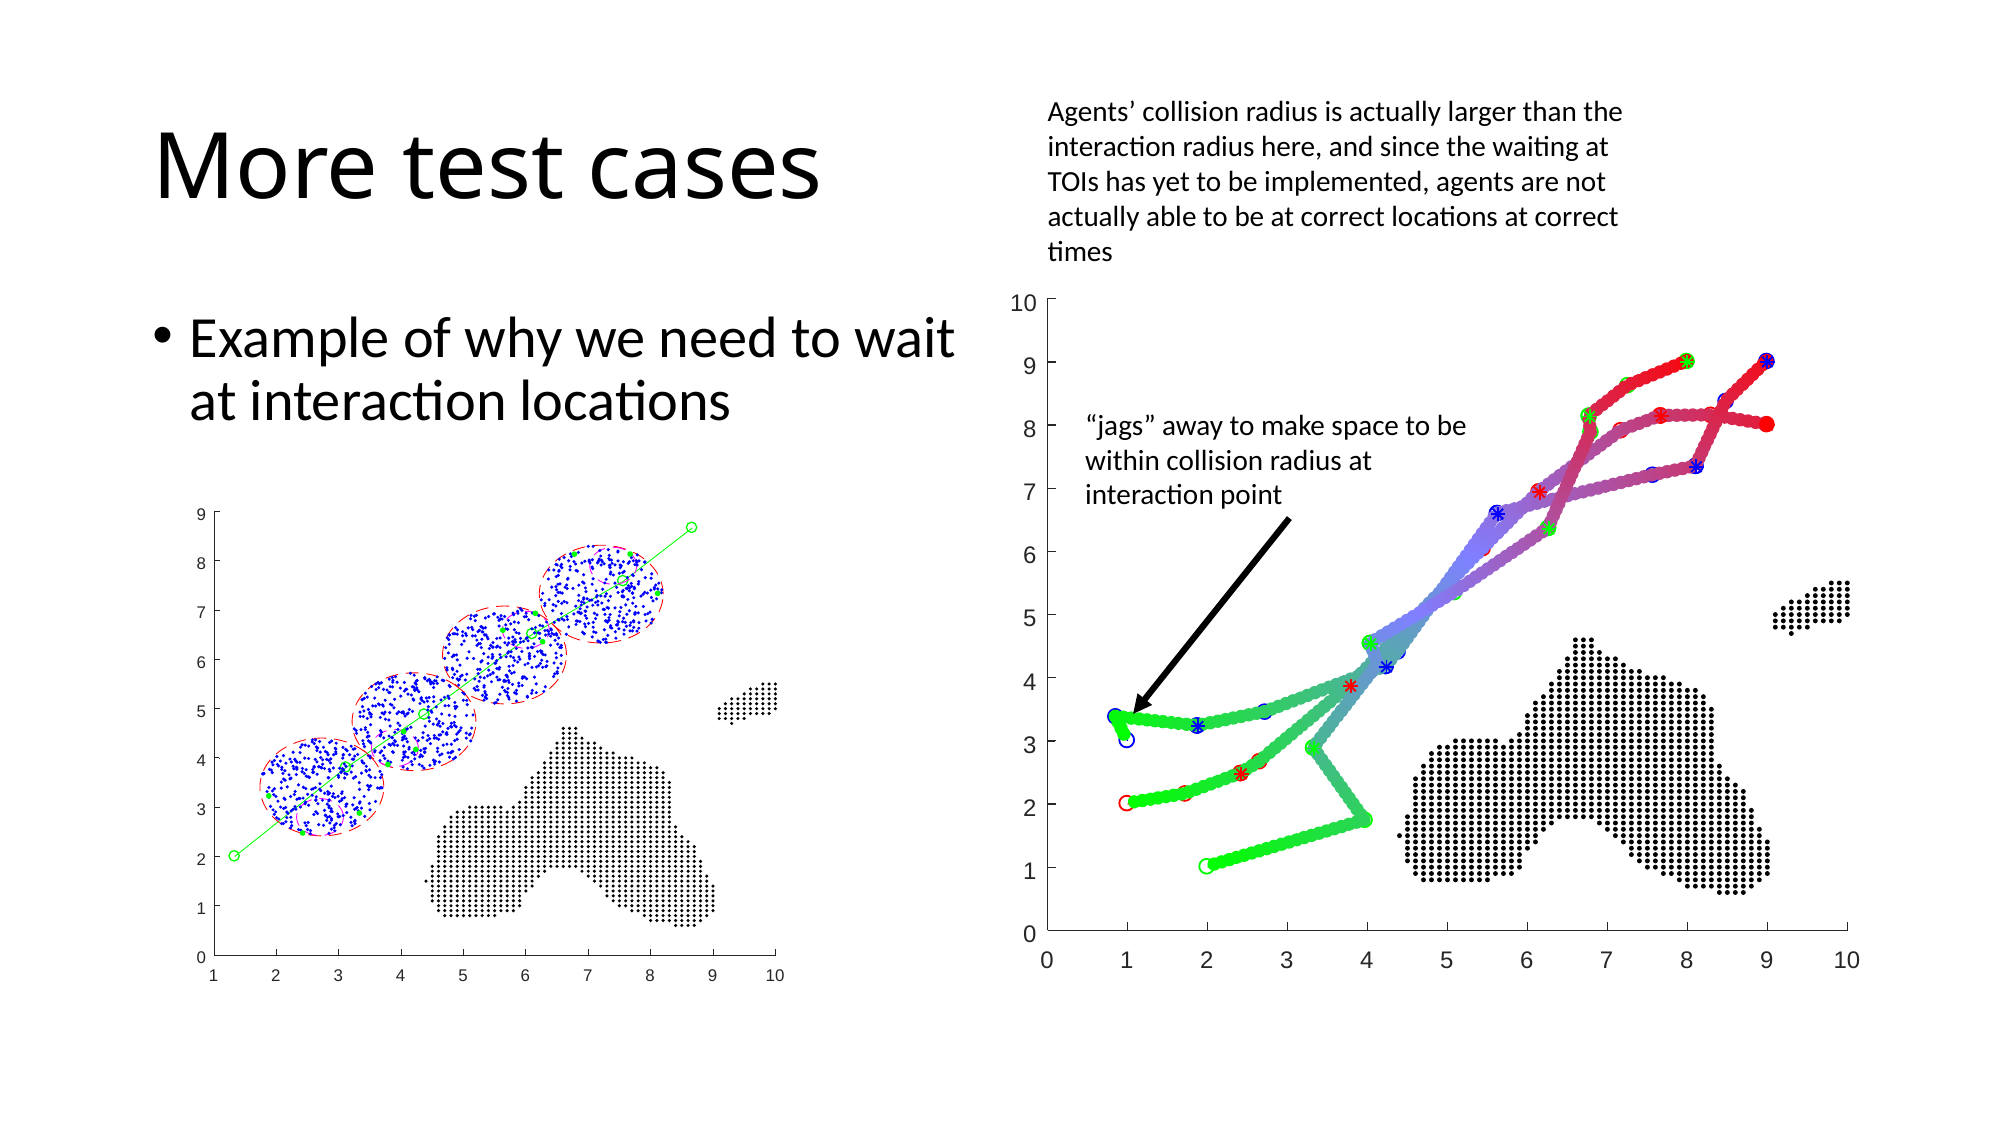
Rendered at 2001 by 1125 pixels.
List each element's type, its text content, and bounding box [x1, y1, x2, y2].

text_box Agents’ collision radius is actually larger than the interaction radius here, and since the waiting at TOIs has yet to be implemented, agents are not actually able to be at correct locations at correct times [1032, 85, 1654, 241]
list Example of why we need to wait at interaction locations [137, 299, 913, 1014]
picture [119, 471, 843, 1014]
title More test cases [137, 59, 1863, 278]
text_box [1133, 519, 1290, 714]
picture [913, 241, 1944, 1014]
